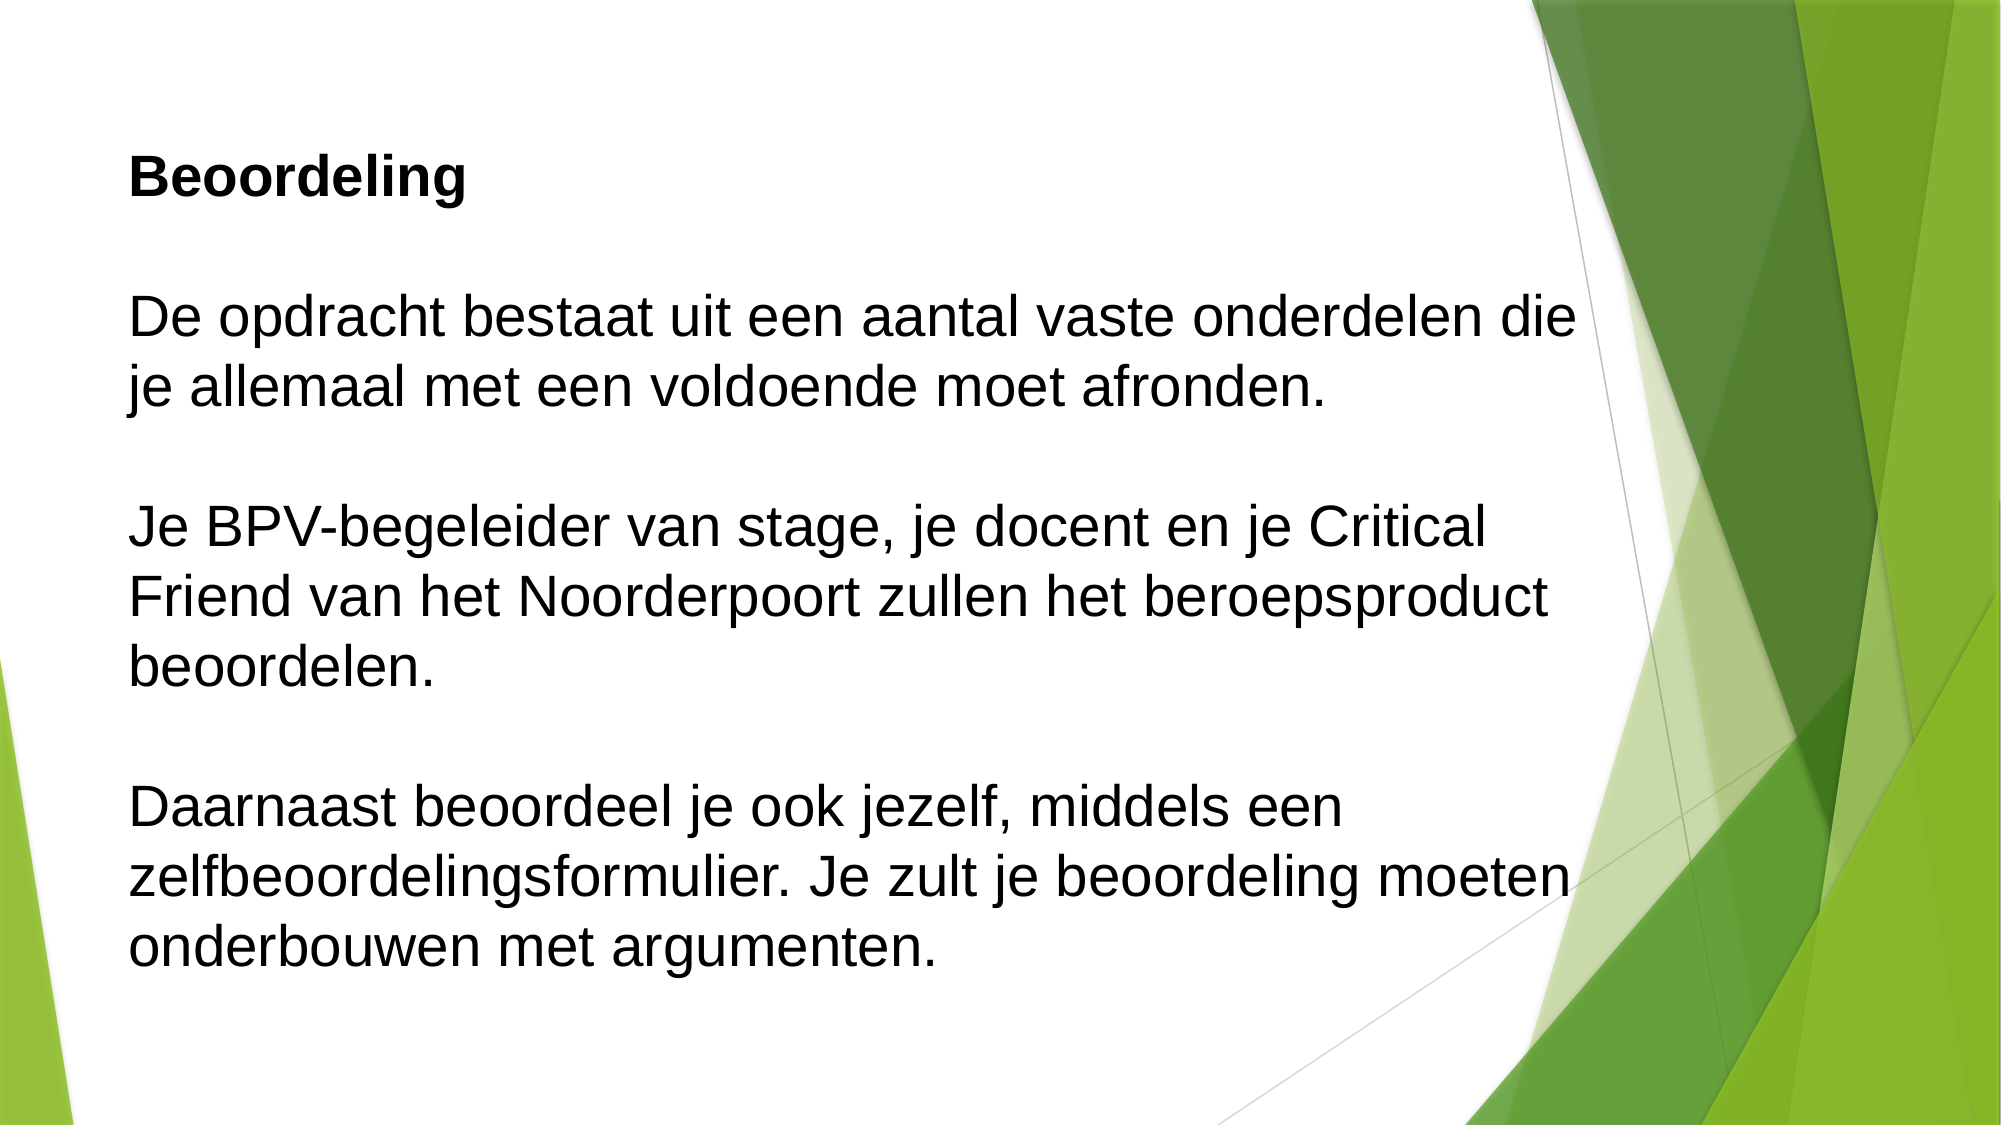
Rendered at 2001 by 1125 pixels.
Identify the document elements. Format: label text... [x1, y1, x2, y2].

text_box Beoordeling De opdracht bestaat uit een aantal vaste onderdelen die je allemaal met een voldoende moet afronden. Je BPV-begeleider van stage, je docent en je Critical Friend van het Noorderpoort zullen het beroepsproduct beoordelen. Daarnaast beoordeel je ook jezelf, middels een zelfbeoordelingsformulier. Je zult je beoordeling moeten onderbouwen met argumenten. [113, 130, 1605, 986]
